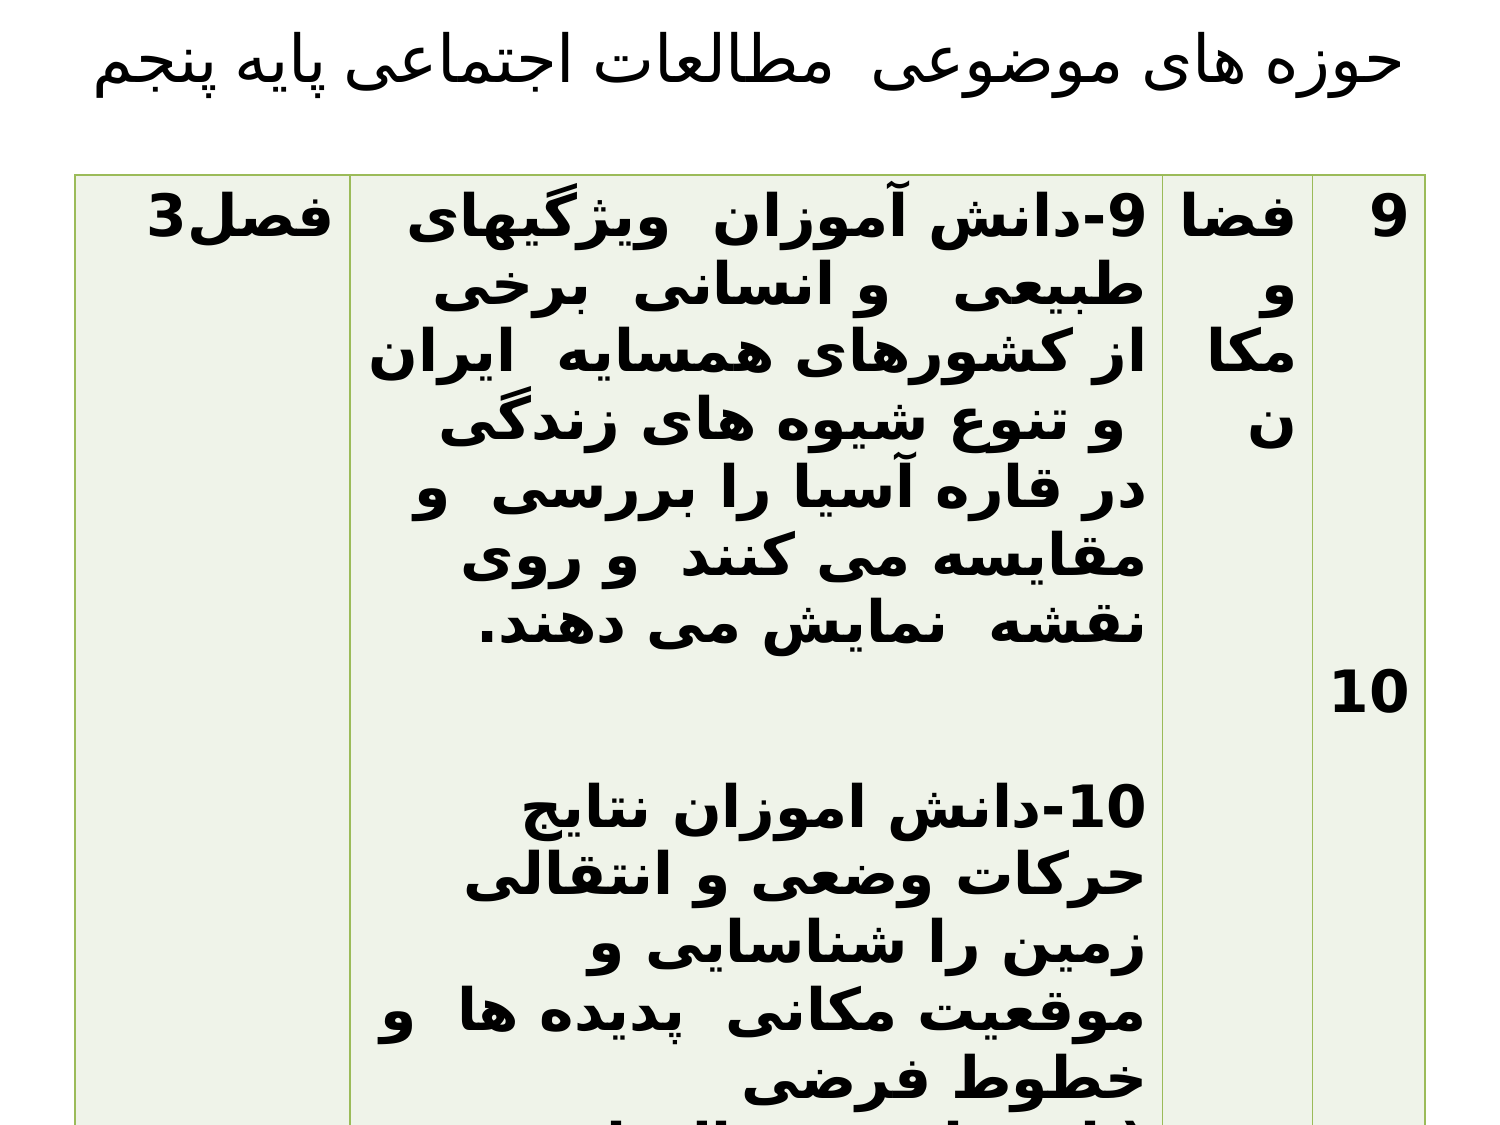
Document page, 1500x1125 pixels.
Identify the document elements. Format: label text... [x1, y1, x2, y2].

table_header 9-دانش آموزان ویژگیهای طبیعی و انسانی برخی از کشورهای همسایه ایران و تنوع شیوه های زندگی در قاره آسیا را بررسی و مقایسه می کنند و روی نقشه نمایش می دهند. 10-دانش اموزان نتایج حرکات وضعی و انتقالی زمین را شناسایی و موقعیت مکانی پدیده ها و خطوط فرضی ( استوا ،نصف النهار مبدا ،مدارها و نصف النهارات ) را ترسیم می کنند و نشان می دهند. [351, 176, 1162, 1125]
table_header فصل3 [76, 176, 349, 1125]
title حوزه های موضوعی مطالعات اجتماعی پایه پنجم [75, 0, 1425, 113]
table_header 9 10 [1313, 176, 1424, 1125]
table_header فضا و مکان [1163, 176, 1312, 1125]
